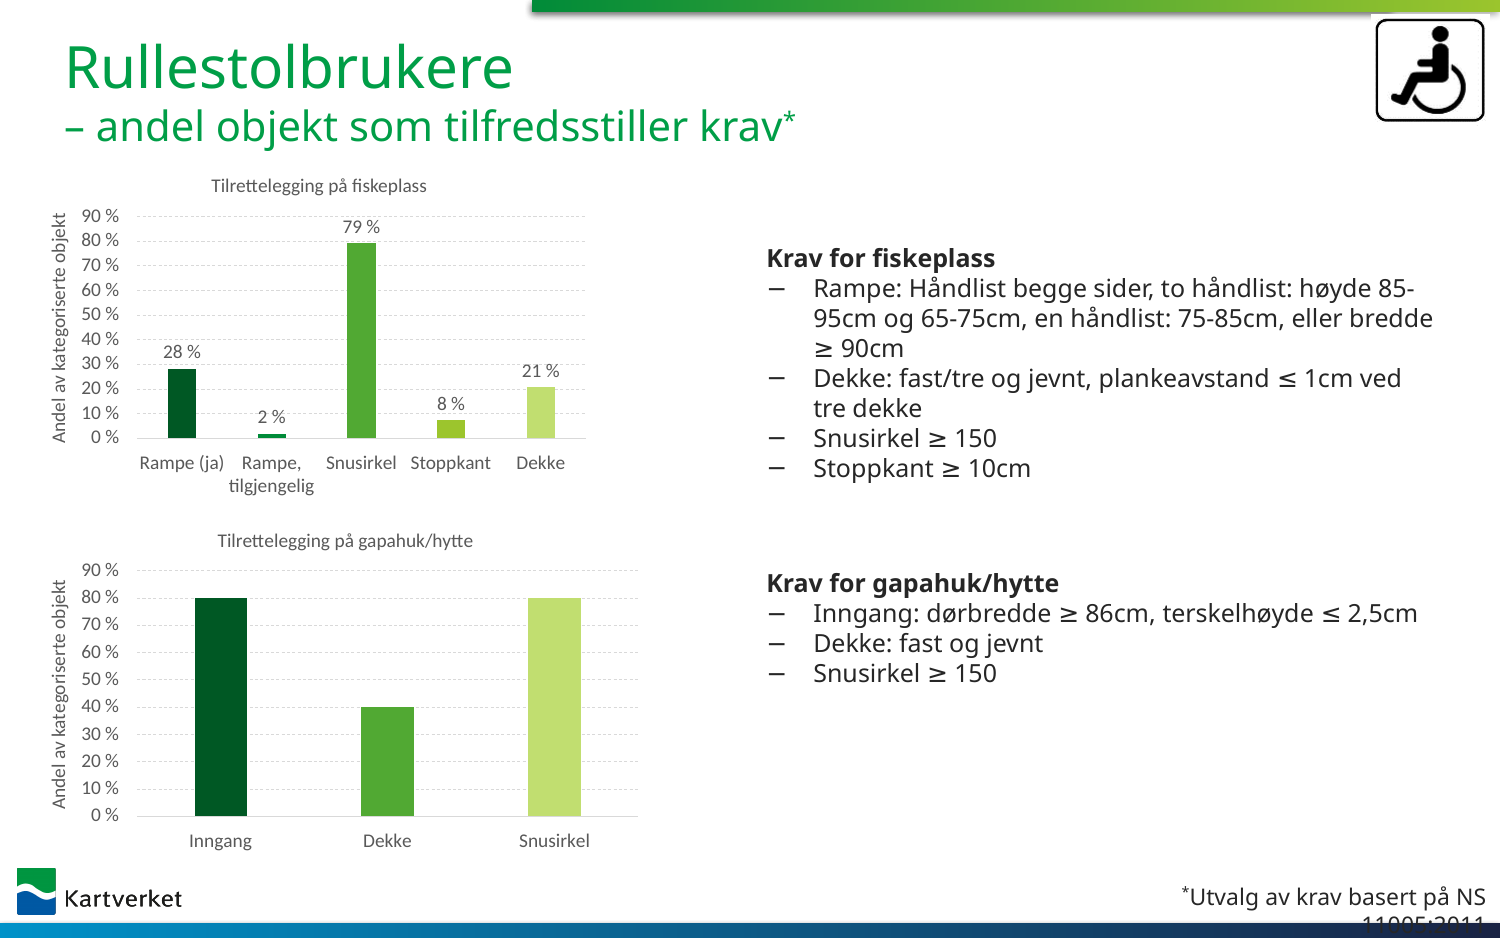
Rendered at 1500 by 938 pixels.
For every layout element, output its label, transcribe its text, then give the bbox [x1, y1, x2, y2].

text_box Krav for gapahuk/hytte Inngang: dørbredde ≥ 86cm, terskelhøyde ≤ 2,5cm Dekke: fast og jevnt Snusirkel ≥ 150 [751, 560, 1452, 695]
picture [41, 520, 650, 859]
text_box Rullestolbrukere – andel objekt som tilfredsstiller krav* [49, 29, 1431, 158]
picture [1371, 13, 1491, 127]
picture [41, 166, 597, 505]
text_box *Utvalg av krav basert på NS 11005:2011 [1068, 873, 1500, 938]
text_box Krav for fiskeplass Rampe: Håndlist begge sider, to håndlist: høyde 85-95cm og 65-75cm, en håndlist: 75-85cm, eller bredde ≥ 90cm Dekke: fast/tre og jevnt, plankeavstand ≤ 1cm ved tre dekke Snusirkel ≥ 150 Stoppkant ≥ 10cm [751, 235, 1452, 490]
